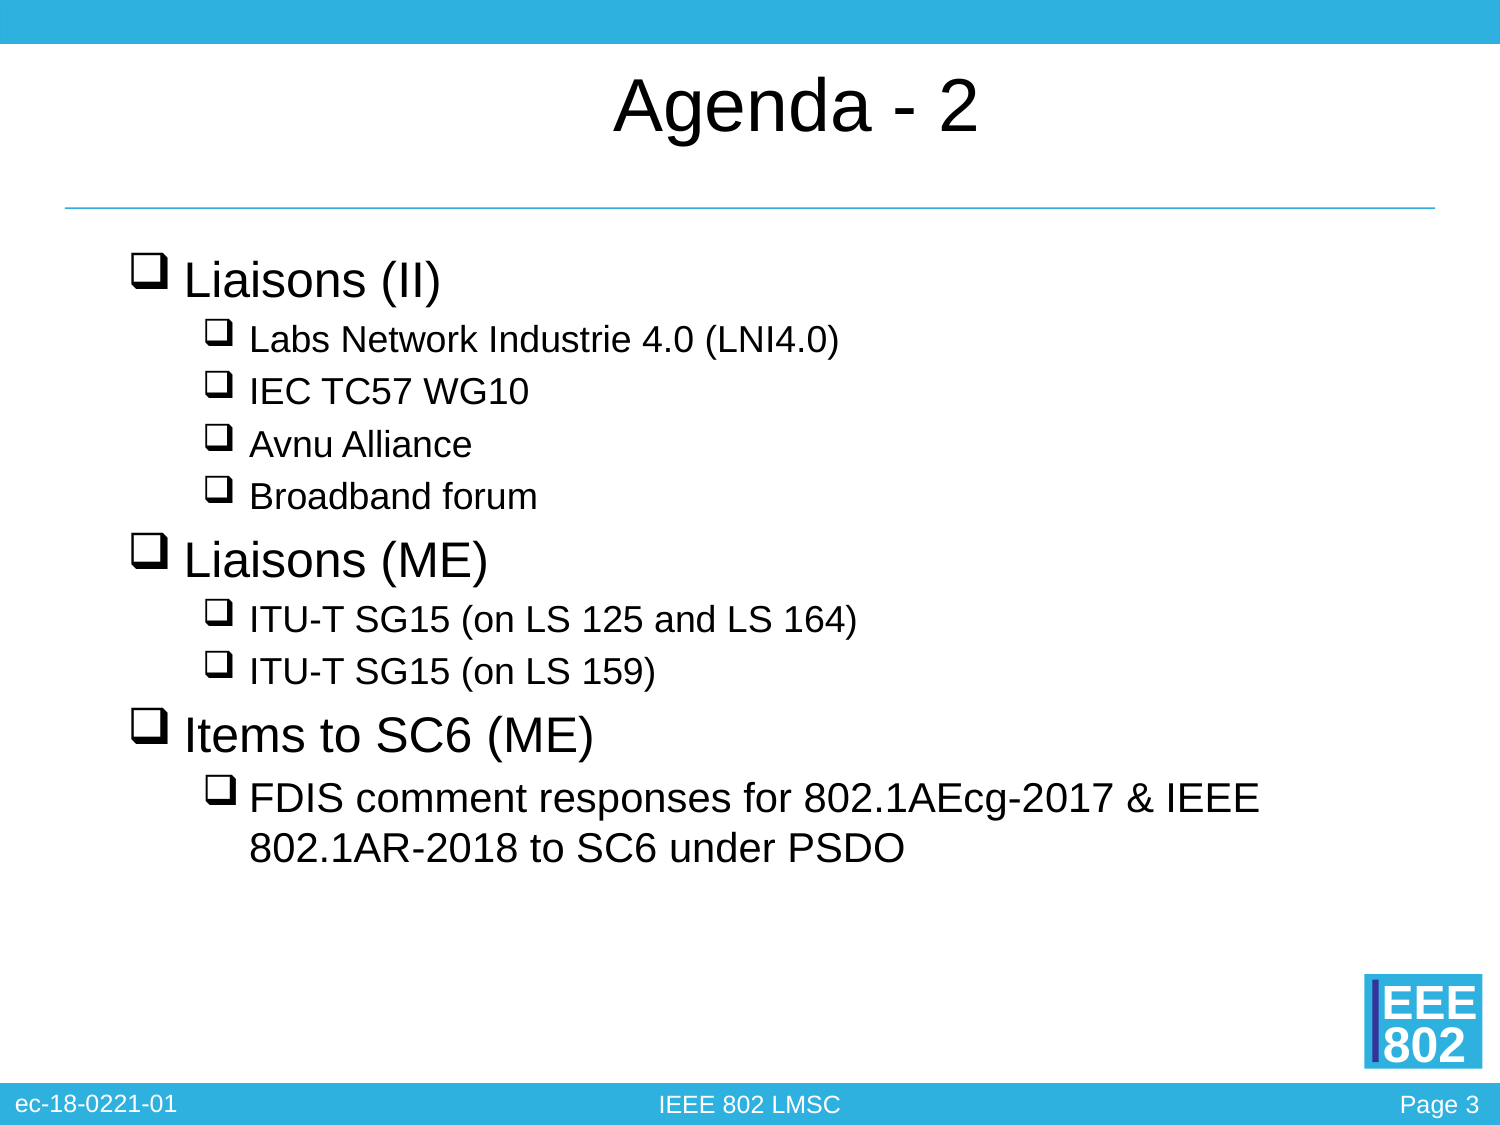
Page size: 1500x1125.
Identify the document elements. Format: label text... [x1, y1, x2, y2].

list Liaisons (II) Labs Network Industrie 4.0 (LNI4.0) IEC TC57 WG10 Avnu Alliance Broadband forum Liaisons (ME) ITU-T SG15 (on LS 125 and LS 164) ITU-T SG15 (on LS 159) Items to SC6 (ME) FDIS comment responses for 802.1AEcg-2017 & IEEE 802.1AR-2018 to SC6 under PSDO [112, 239, 1447, 1125]
title Agenda - 2 [159, 7, 1435, 195]
